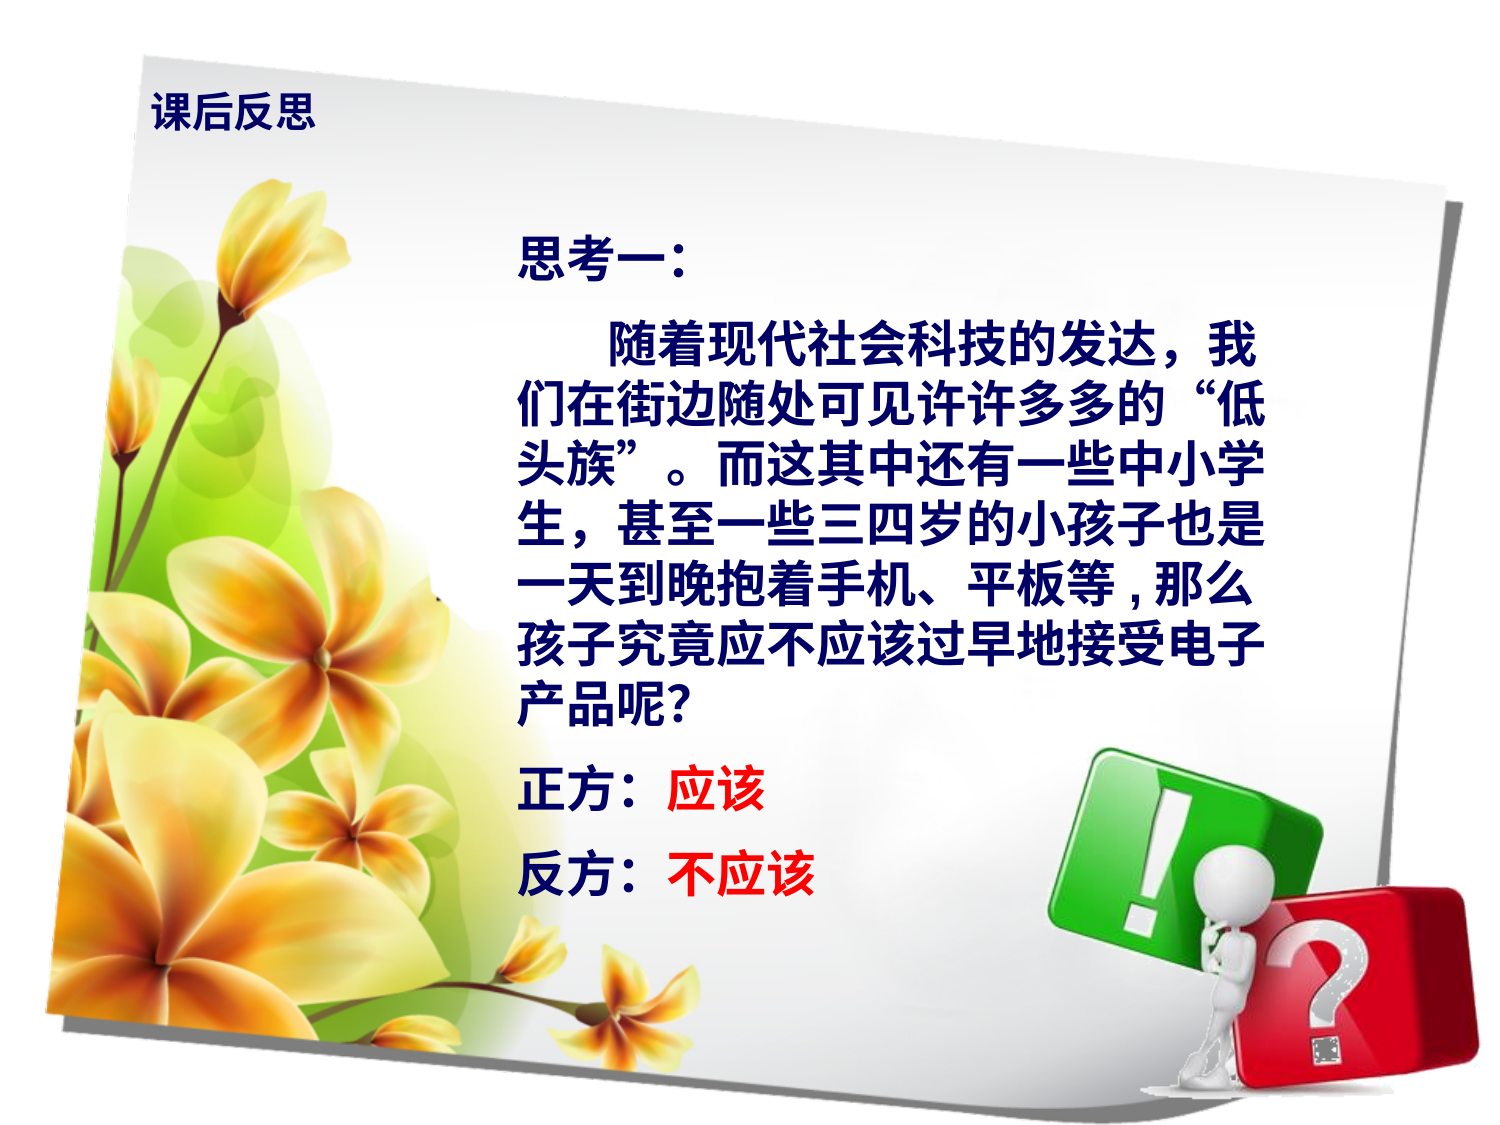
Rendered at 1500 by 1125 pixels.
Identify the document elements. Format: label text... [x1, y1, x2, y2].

text_box 课后反思 [135, 78, 361, 143]
text_box 思考一： 随着现代社会科技的发达，我们在街边随处可见许许多多的“低头族”。而这其中还有一些中小学生，甚至一些三四岁的小孩子也是一天到晚抱着手机、平板等,那么孩子究竟应不应该过早地接受电子产品呢？ 正方：应该 反方：不应该 [501, 220, 1294, 910]
picture [0, 0, 1500, 1125]
